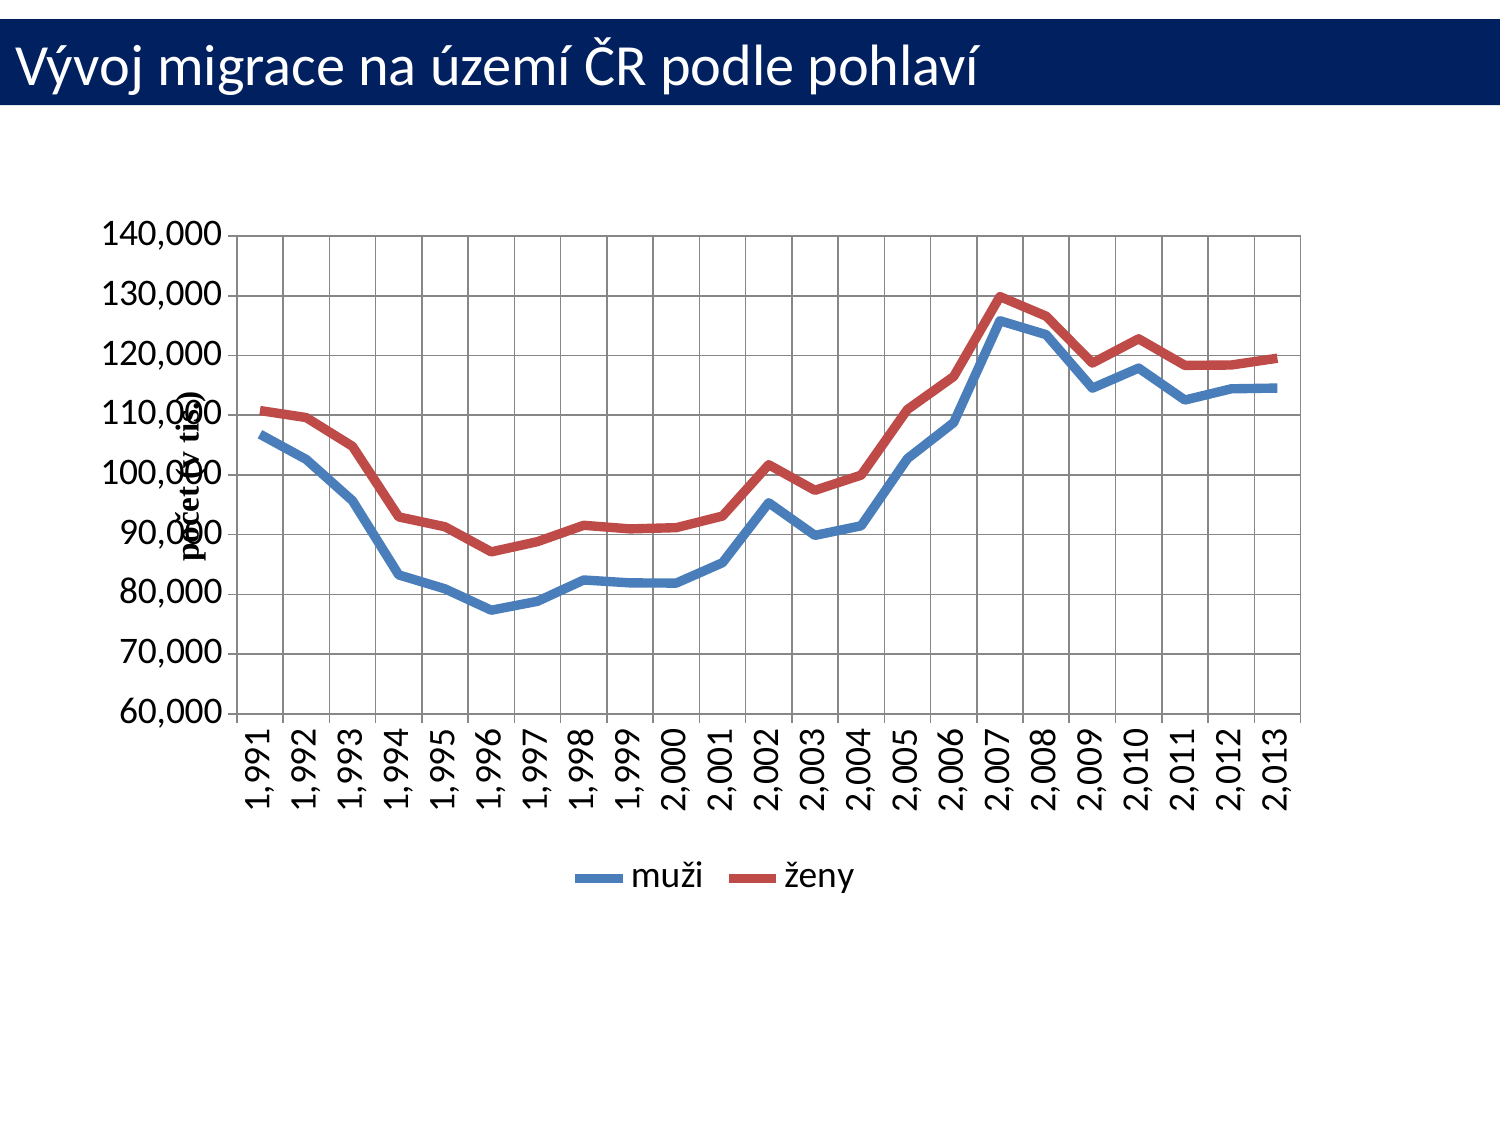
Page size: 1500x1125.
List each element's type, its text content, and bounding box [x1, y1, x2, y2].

chart [100, 207, 1329, 906]
title Vývoj migrace na území ČR podle pohlaví [0, 19, 1500, 106]
